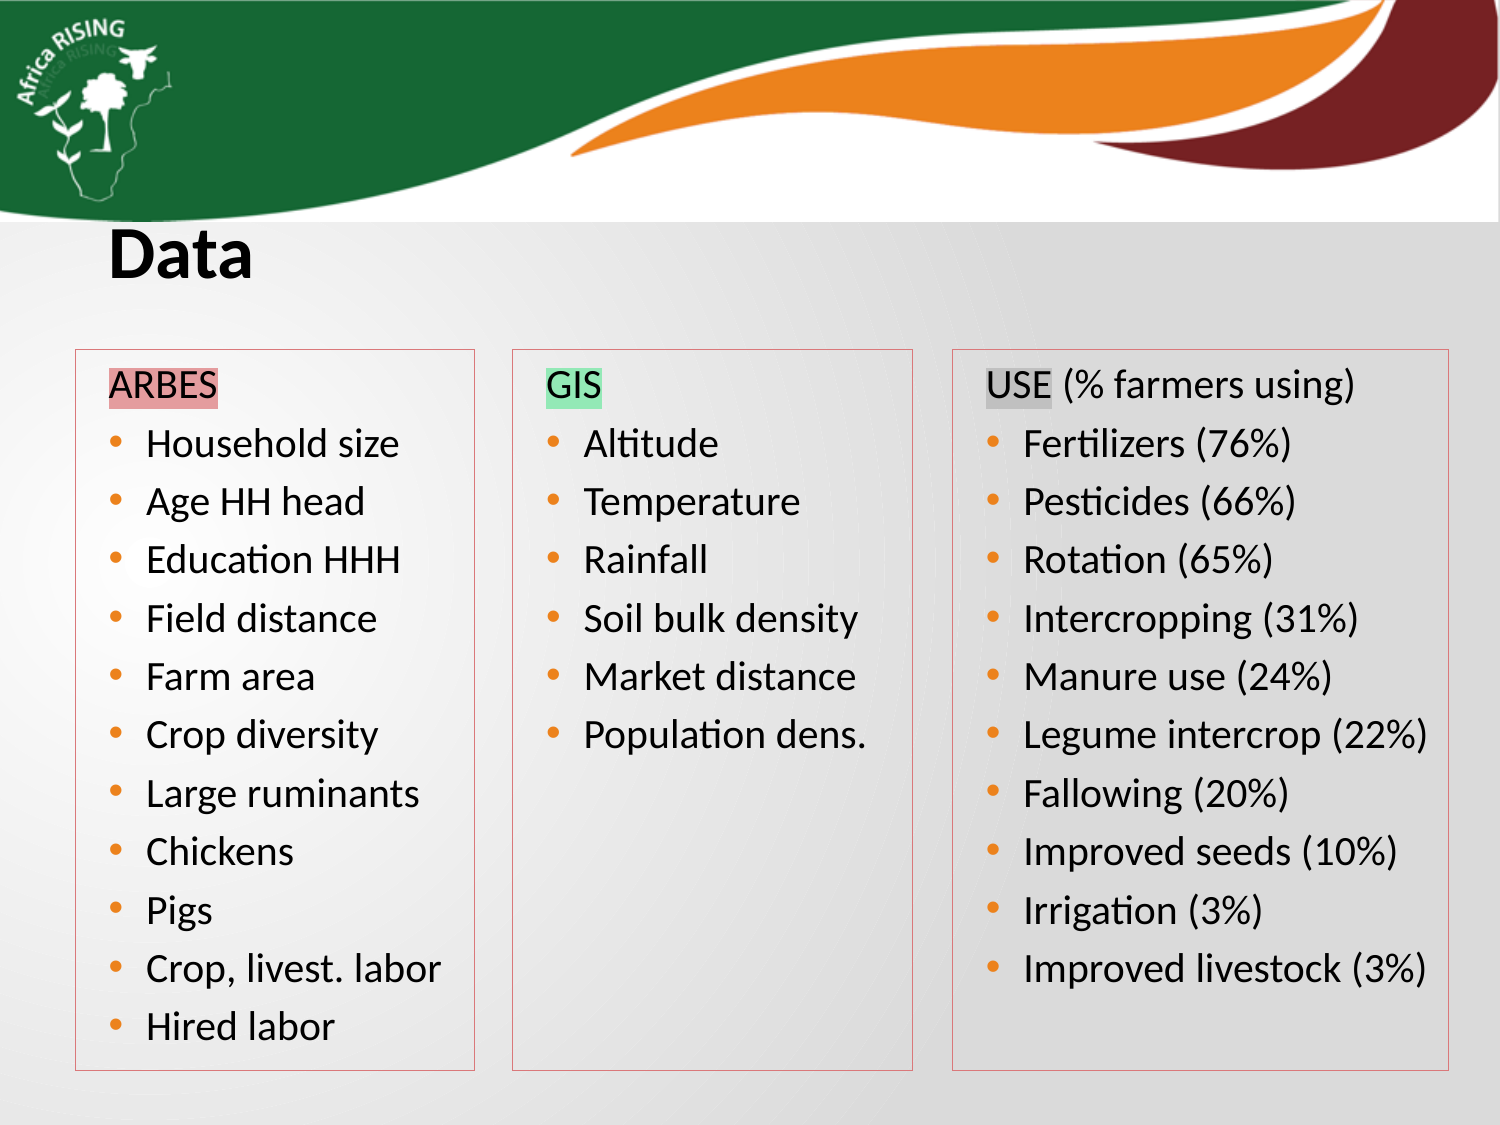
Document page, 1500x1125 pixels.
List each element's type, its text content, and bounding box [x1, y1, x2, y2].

text_box GIS Altitude Temperature Rainfall Soil bulk density Market distance Population dens. [512, 349, 913, 1071]
list Data [75, 196, 1412, 384]
picture [0, 0, 1499, 222]
list ARBES Household size Age HH head Education HHH Field distance Farm area Crop diversity Large ruminants Chickens Pigs Crop, livest. labor Hired labor [75, 384, 475, 1071]
text_box USE (% farmers using) Fertilizers (76%) Pesticides (66%) Rotation (65%) Intercropping (31%) Manure use (24%) Legume intercrop (22%) Fallowing (20%) Improved seeds (10%) Irrigation (3%) Improved livestock (3%) [952, 349, 1449, 1071]
